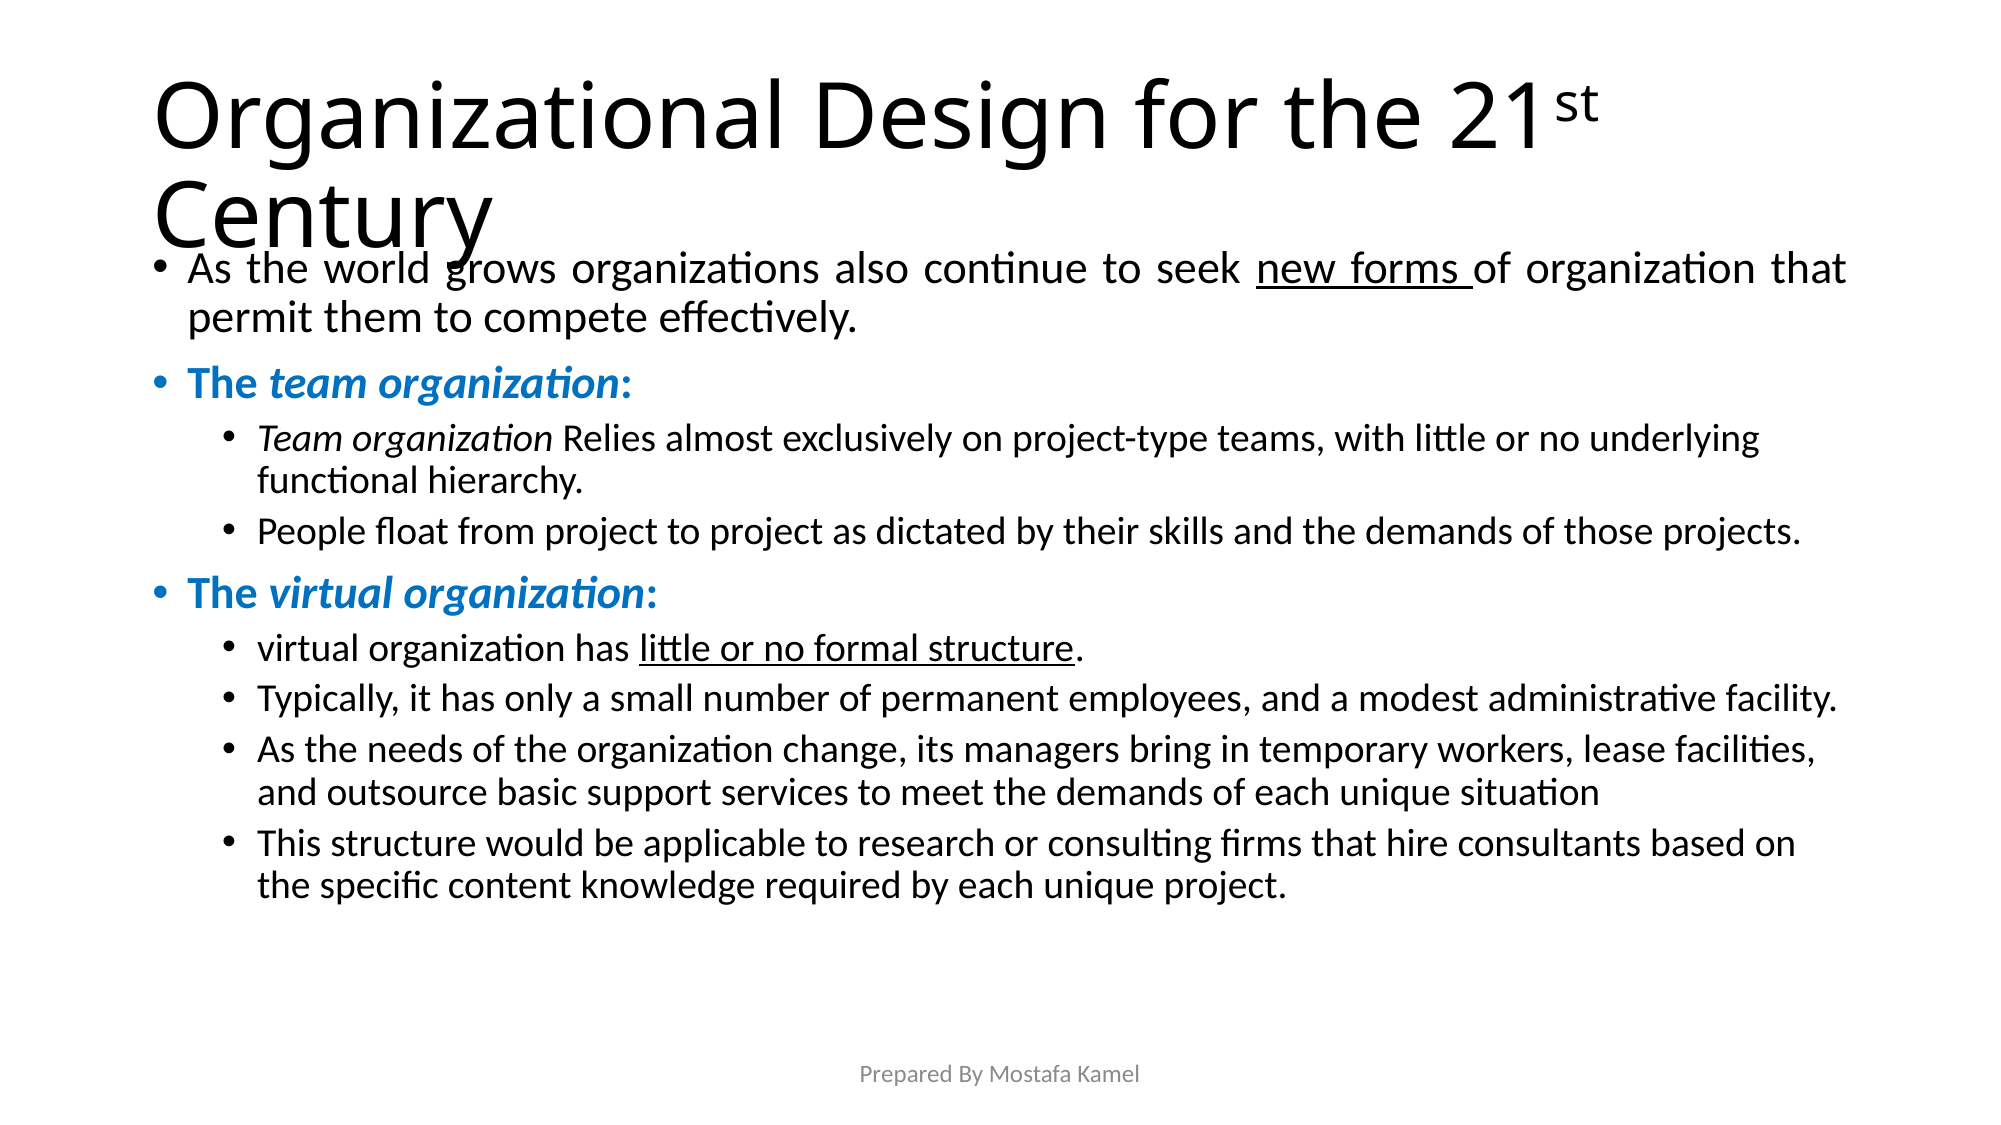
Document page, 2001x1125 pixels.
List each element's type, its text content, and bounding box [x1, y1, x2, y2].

footer Prepared By Mostafa Kamel [662, 1042, 1338, 1103]
title Organizational Design for the 21st Century [137, 59, 1863, 236]
list As the world grows organizations also continue to seek new forms of organization that permit them to compete effectively. The team organization: Team organization Relies almost exclusively on project-type teams, with little or no underlying functional hierarchy. People float from project to project as dictated by their skills and the demands of those projects. The virtual organization: virtual organization has little or no formal structure. Typically, it has only a small number of permanent employees, and a modest administrative facility. As the needs of the organization change, its managers bring in temporary workers, lease facilities, and outsource basic support services to meet the demands of each unique situation This structure would be applicable to research or consulting firms that hire consultants based on the specific content knowledge required by each unique project. [137, 236, 1863, 1014]
